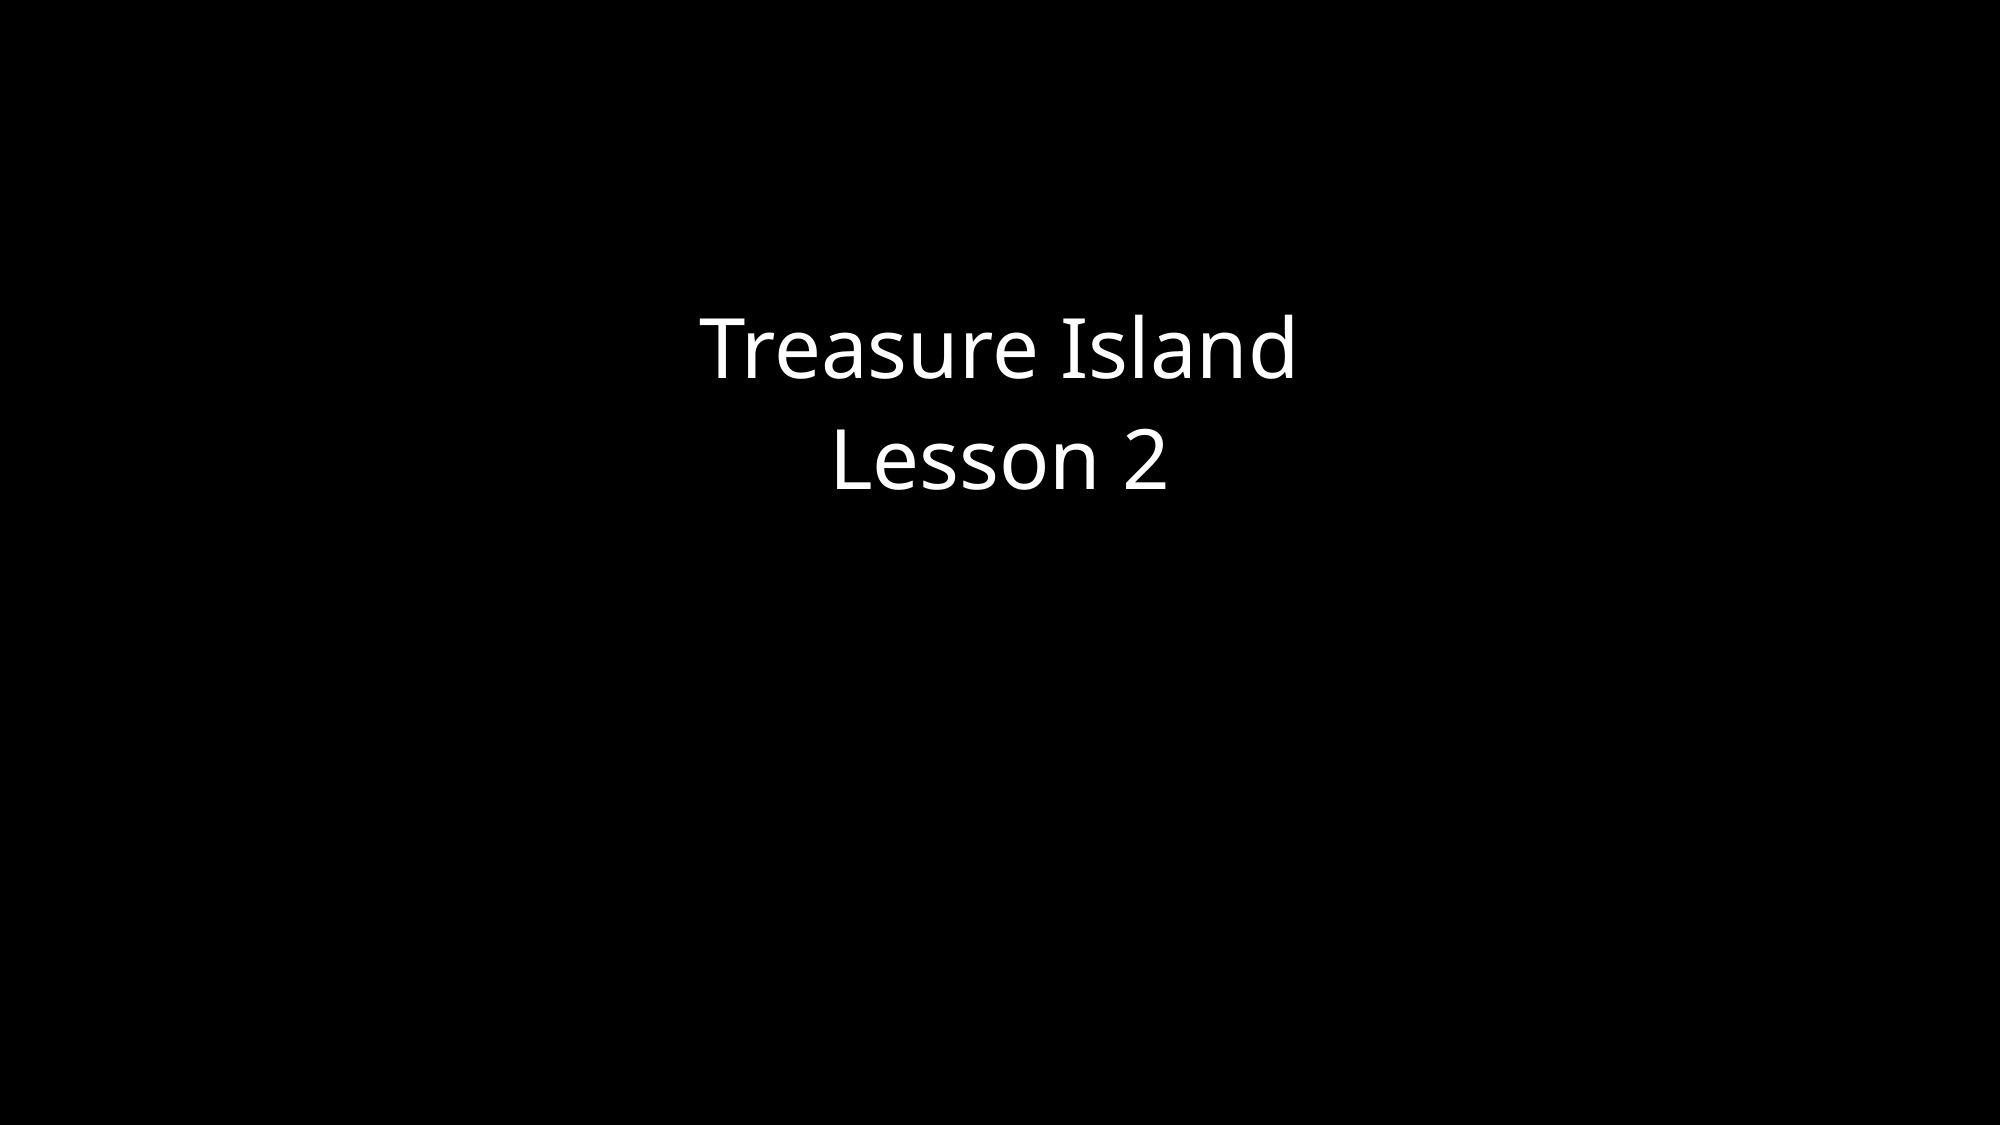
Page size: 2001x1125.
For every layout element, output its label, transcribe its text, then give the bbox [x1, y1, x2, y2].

list Treasure Island Lesson 2 [137, 299, 1863, 1014]
